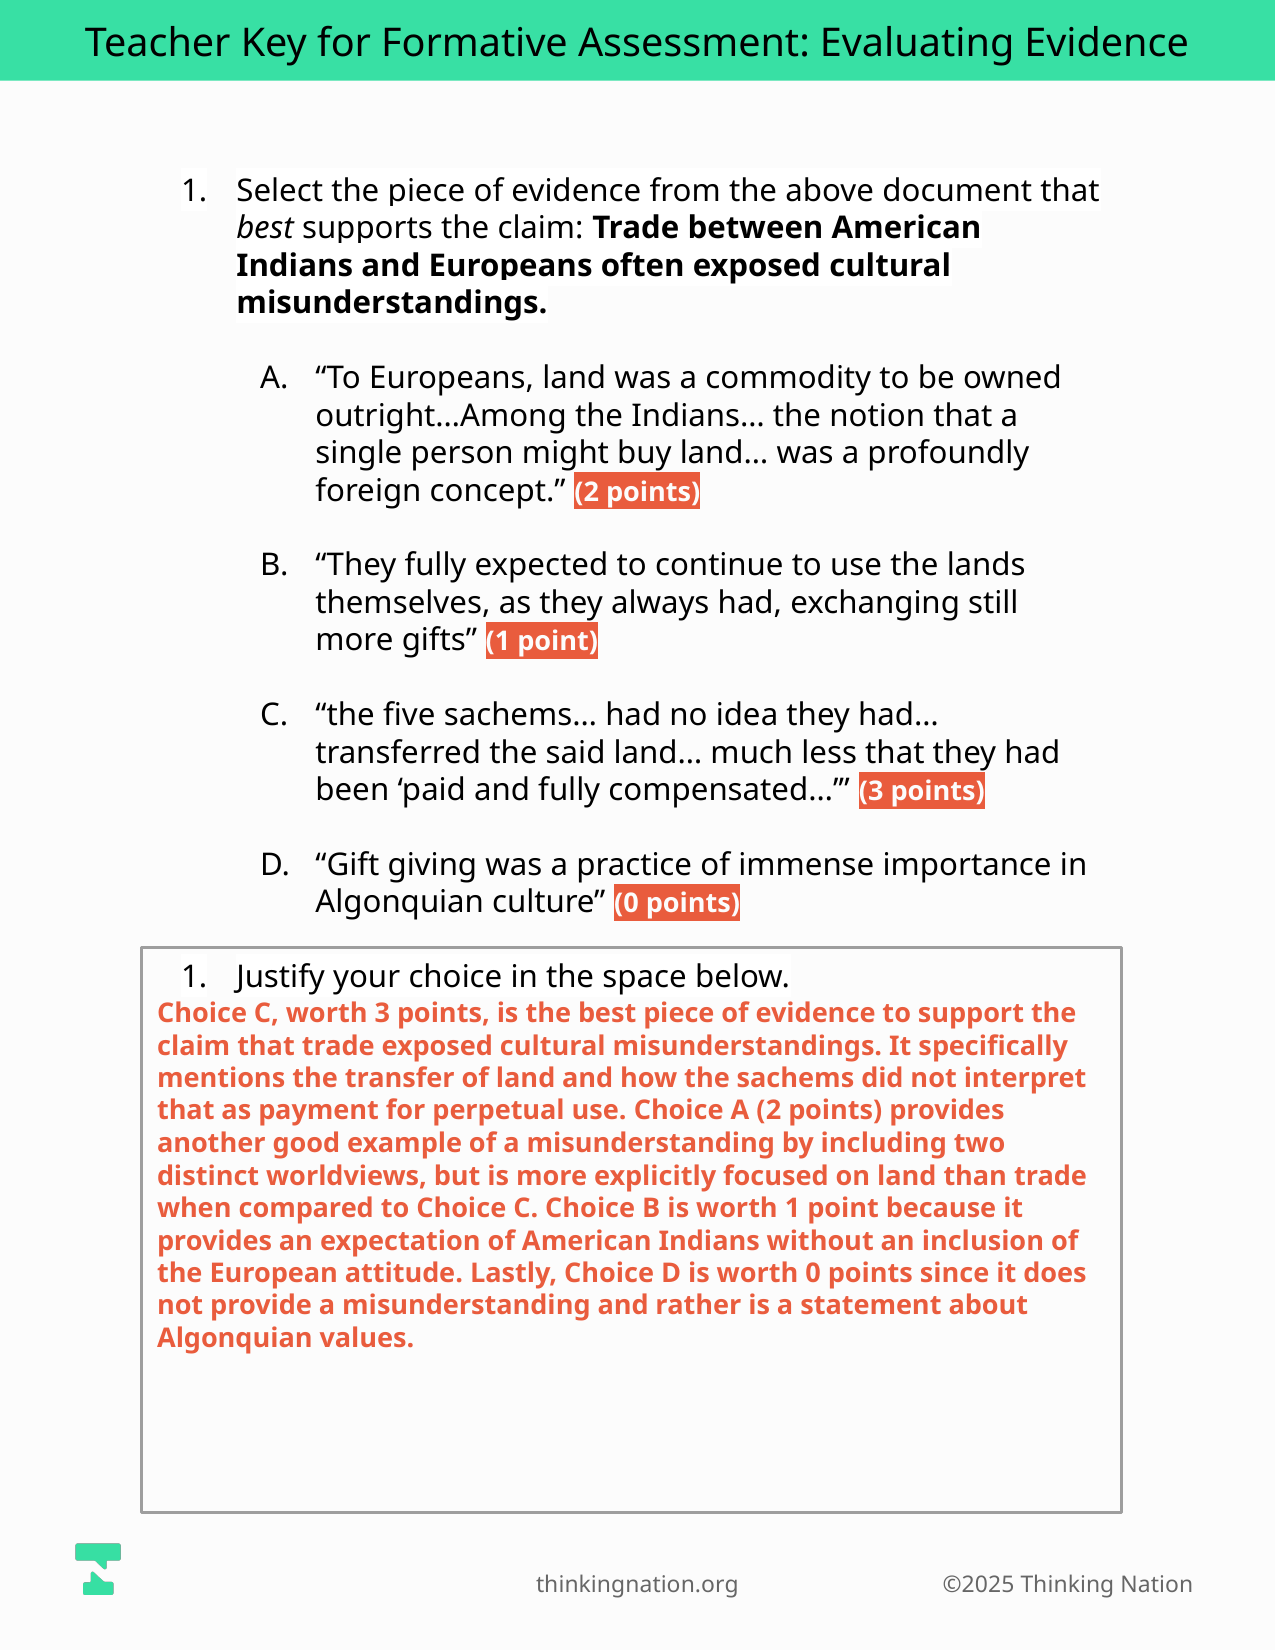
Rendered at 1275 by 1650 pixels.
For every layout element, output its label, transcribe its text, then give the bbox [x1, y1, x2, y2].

text_box thinkingnation.org [486, 1553, 789, 1605]
text_box ©2025 Thinking Nation [907, 1553, 1210, 1605]
text_box Choice C, worth 3 points, is the best piece of evidence to support the claim that trade exposed cultural misunderstandings. It specifically mentions the transfer of land and how the sachems did not interpret that as payment for perpetual use. Choice A (2 points) provides another good example of a misunderstanding by including two distinct worldviews, but is more explicitly focused on land than trade when compared to Choice C. Choice B is worth 1 point because it provides an expectation of American Indians without an inclusion of the European attitude. Lastly, Choice D is worth 0 points since it does not provide a misunderstanding and rather is a statement about Algonquian values. [141, 947, 1122, 1513]
text_box Teacher Key for Formative Assessment: Evaluating Evidence [0, 0, 1275, 81]
text_box Select the piece of evidence from the above document that best supports the claim: Trade between American Indians and Europeans often exposed cultural misunderstandings. “To Europeans, land was a commodity to be owned outright…Among the Indians… the notion that a single person might buy land… was a profoundly foreign concept.” (2 points) “They fully expected to continue to use the lands themselves, as they always had, exchanging still more gifts” (1 point) “the five sachems… had no idea they had… transferred the said land… much less that they had been ‘paid and fully compensated…’” (3 points) “Gift giving was a practice of immense importance in Algonquian culture” (0 points) Justify your choice in the space below. [141, 154, 1122, 842]
picture [62, 1533, 134, 1605]
